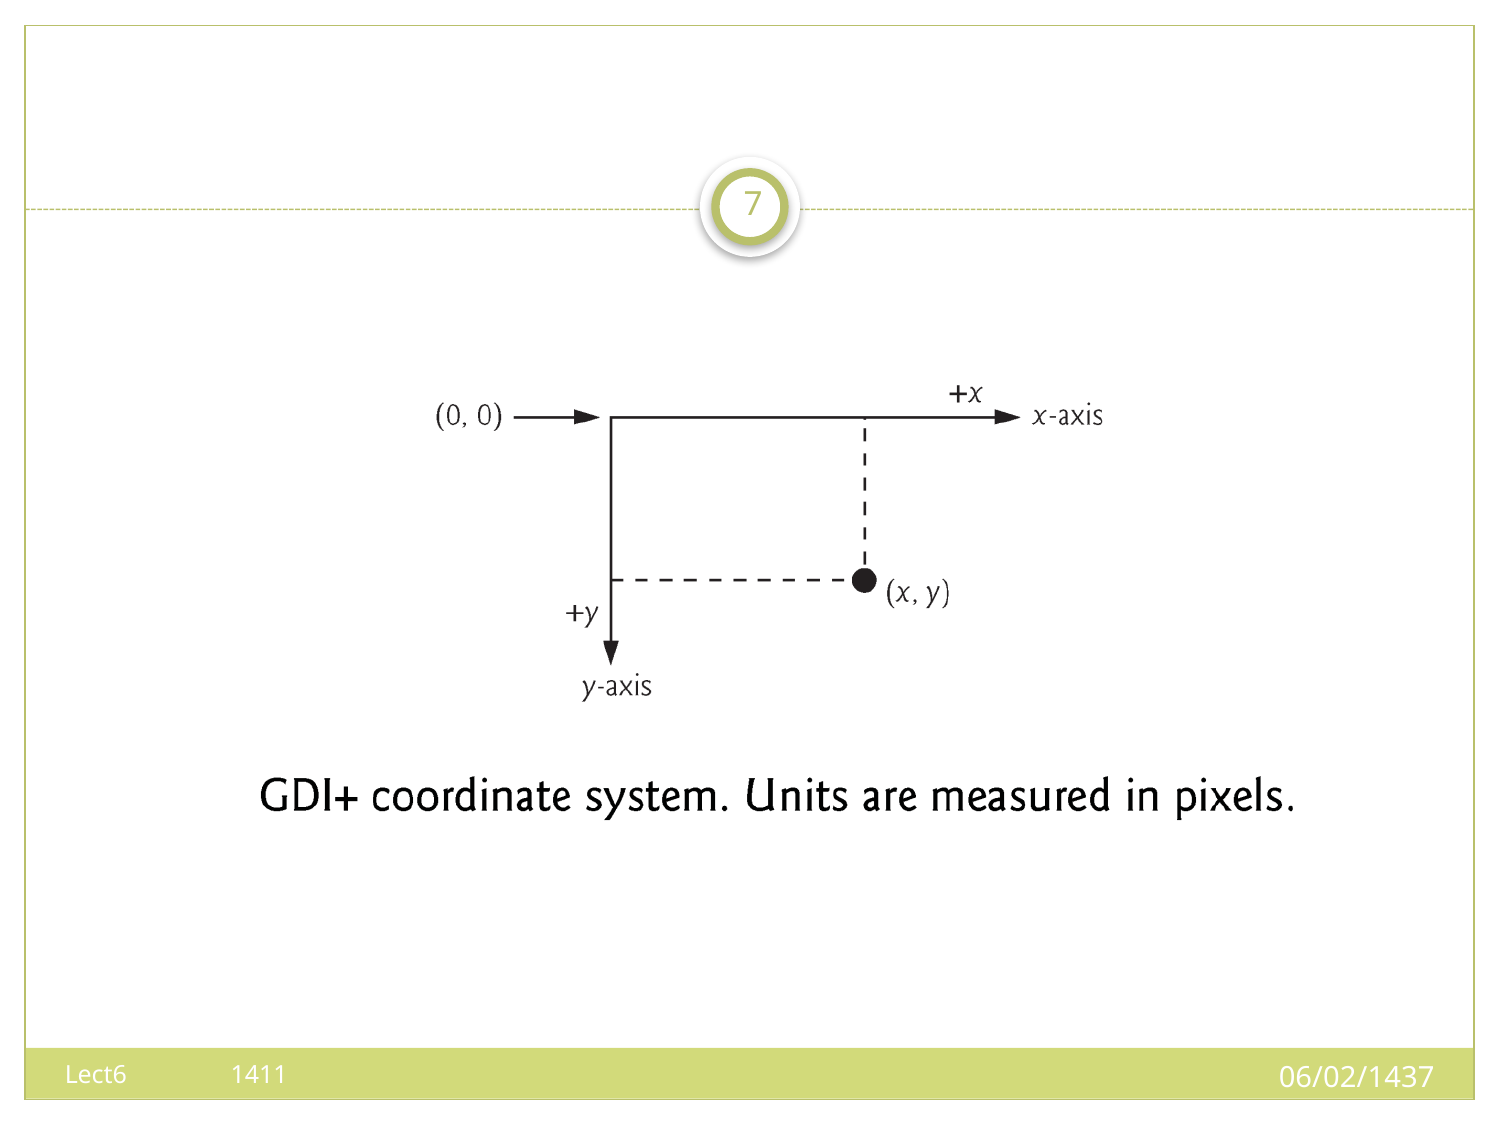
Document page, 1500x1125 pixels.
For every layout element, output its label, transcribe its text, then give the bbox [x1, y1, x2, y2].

picture [239, 231, 1320, 968]
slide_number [950, 1050, 1450, 1111]
footer Lect6 1411 [50, 1051, 638, 1112]
slide_number 7 [715, 168, 791, 228]
